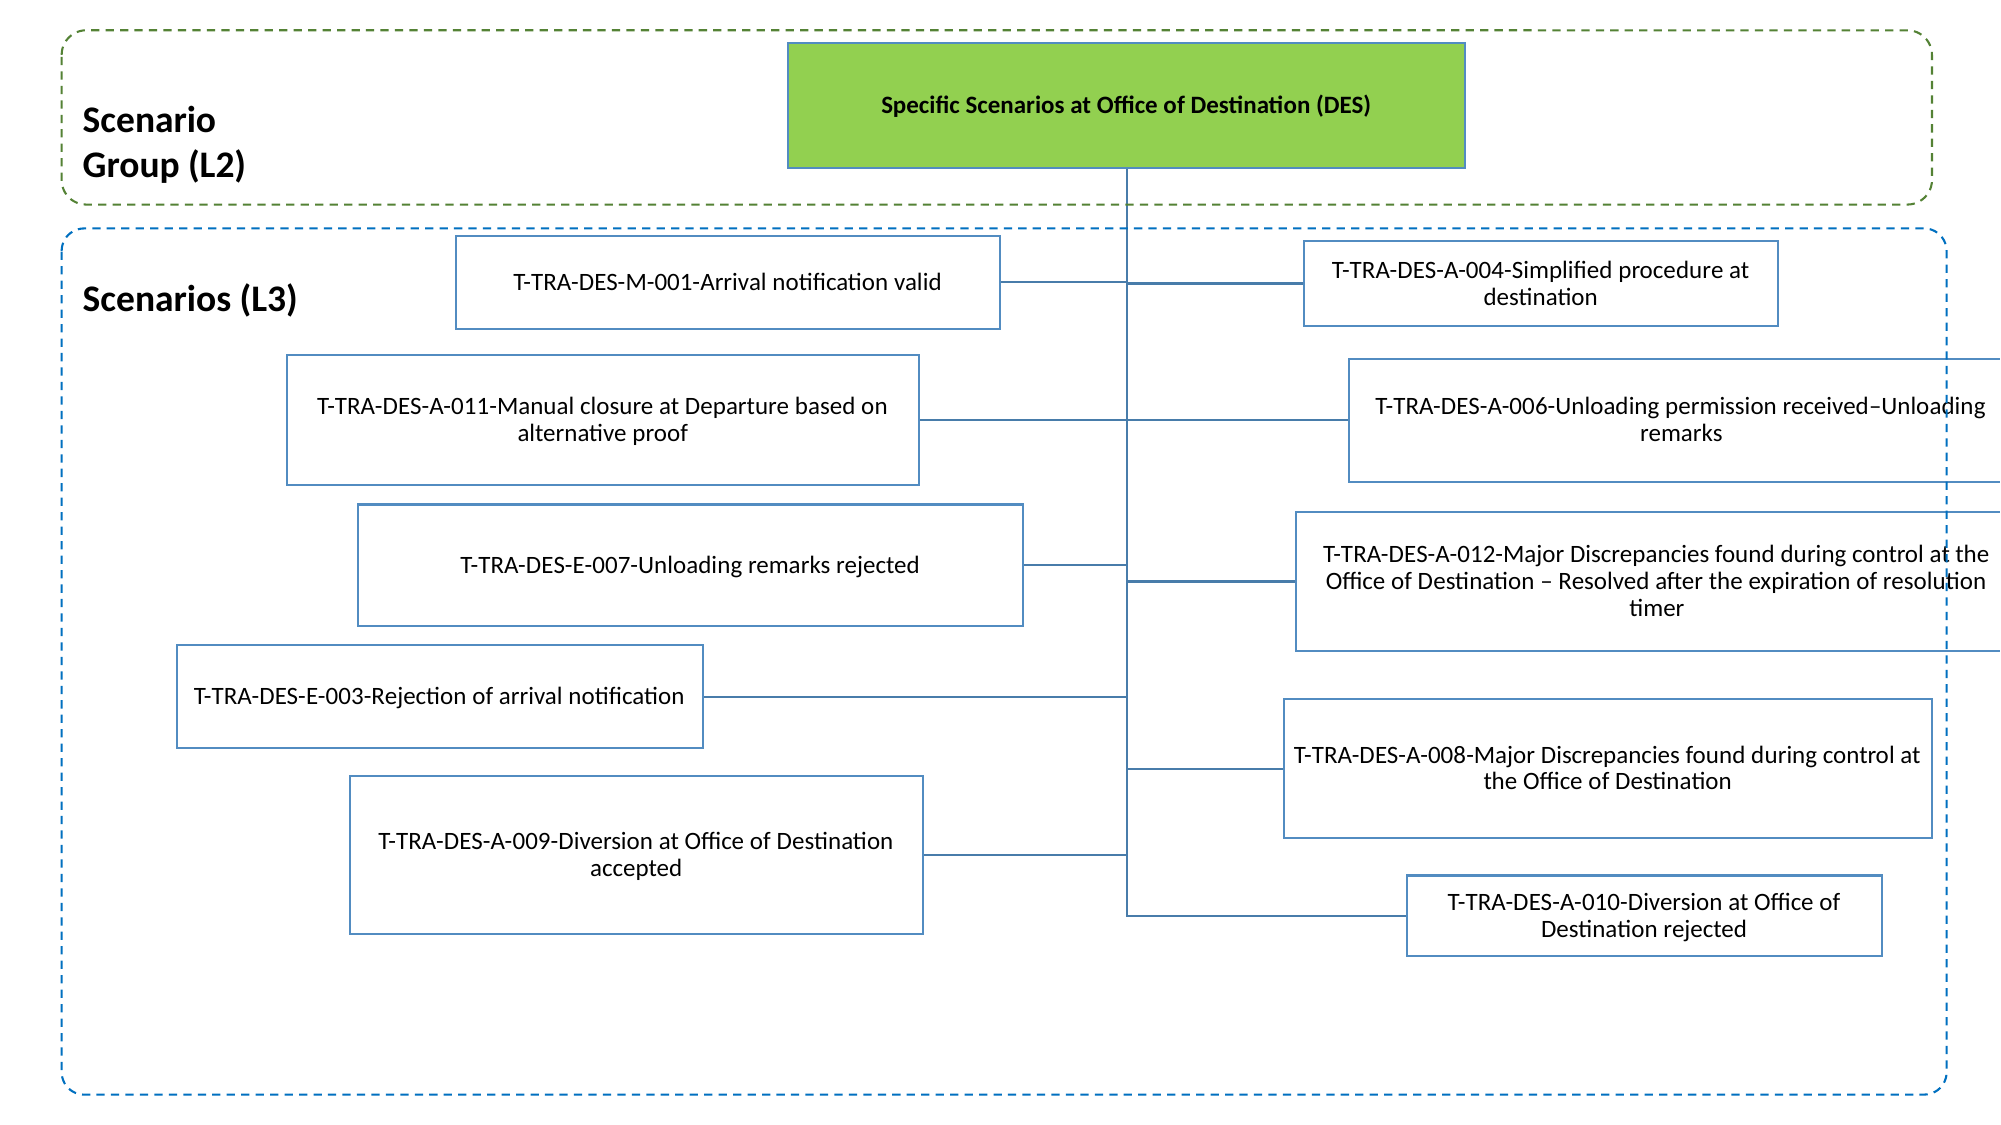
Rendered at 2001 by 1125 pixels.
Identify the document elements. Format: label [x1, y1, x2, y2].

text_box [61, 7, 2000, 1125]
